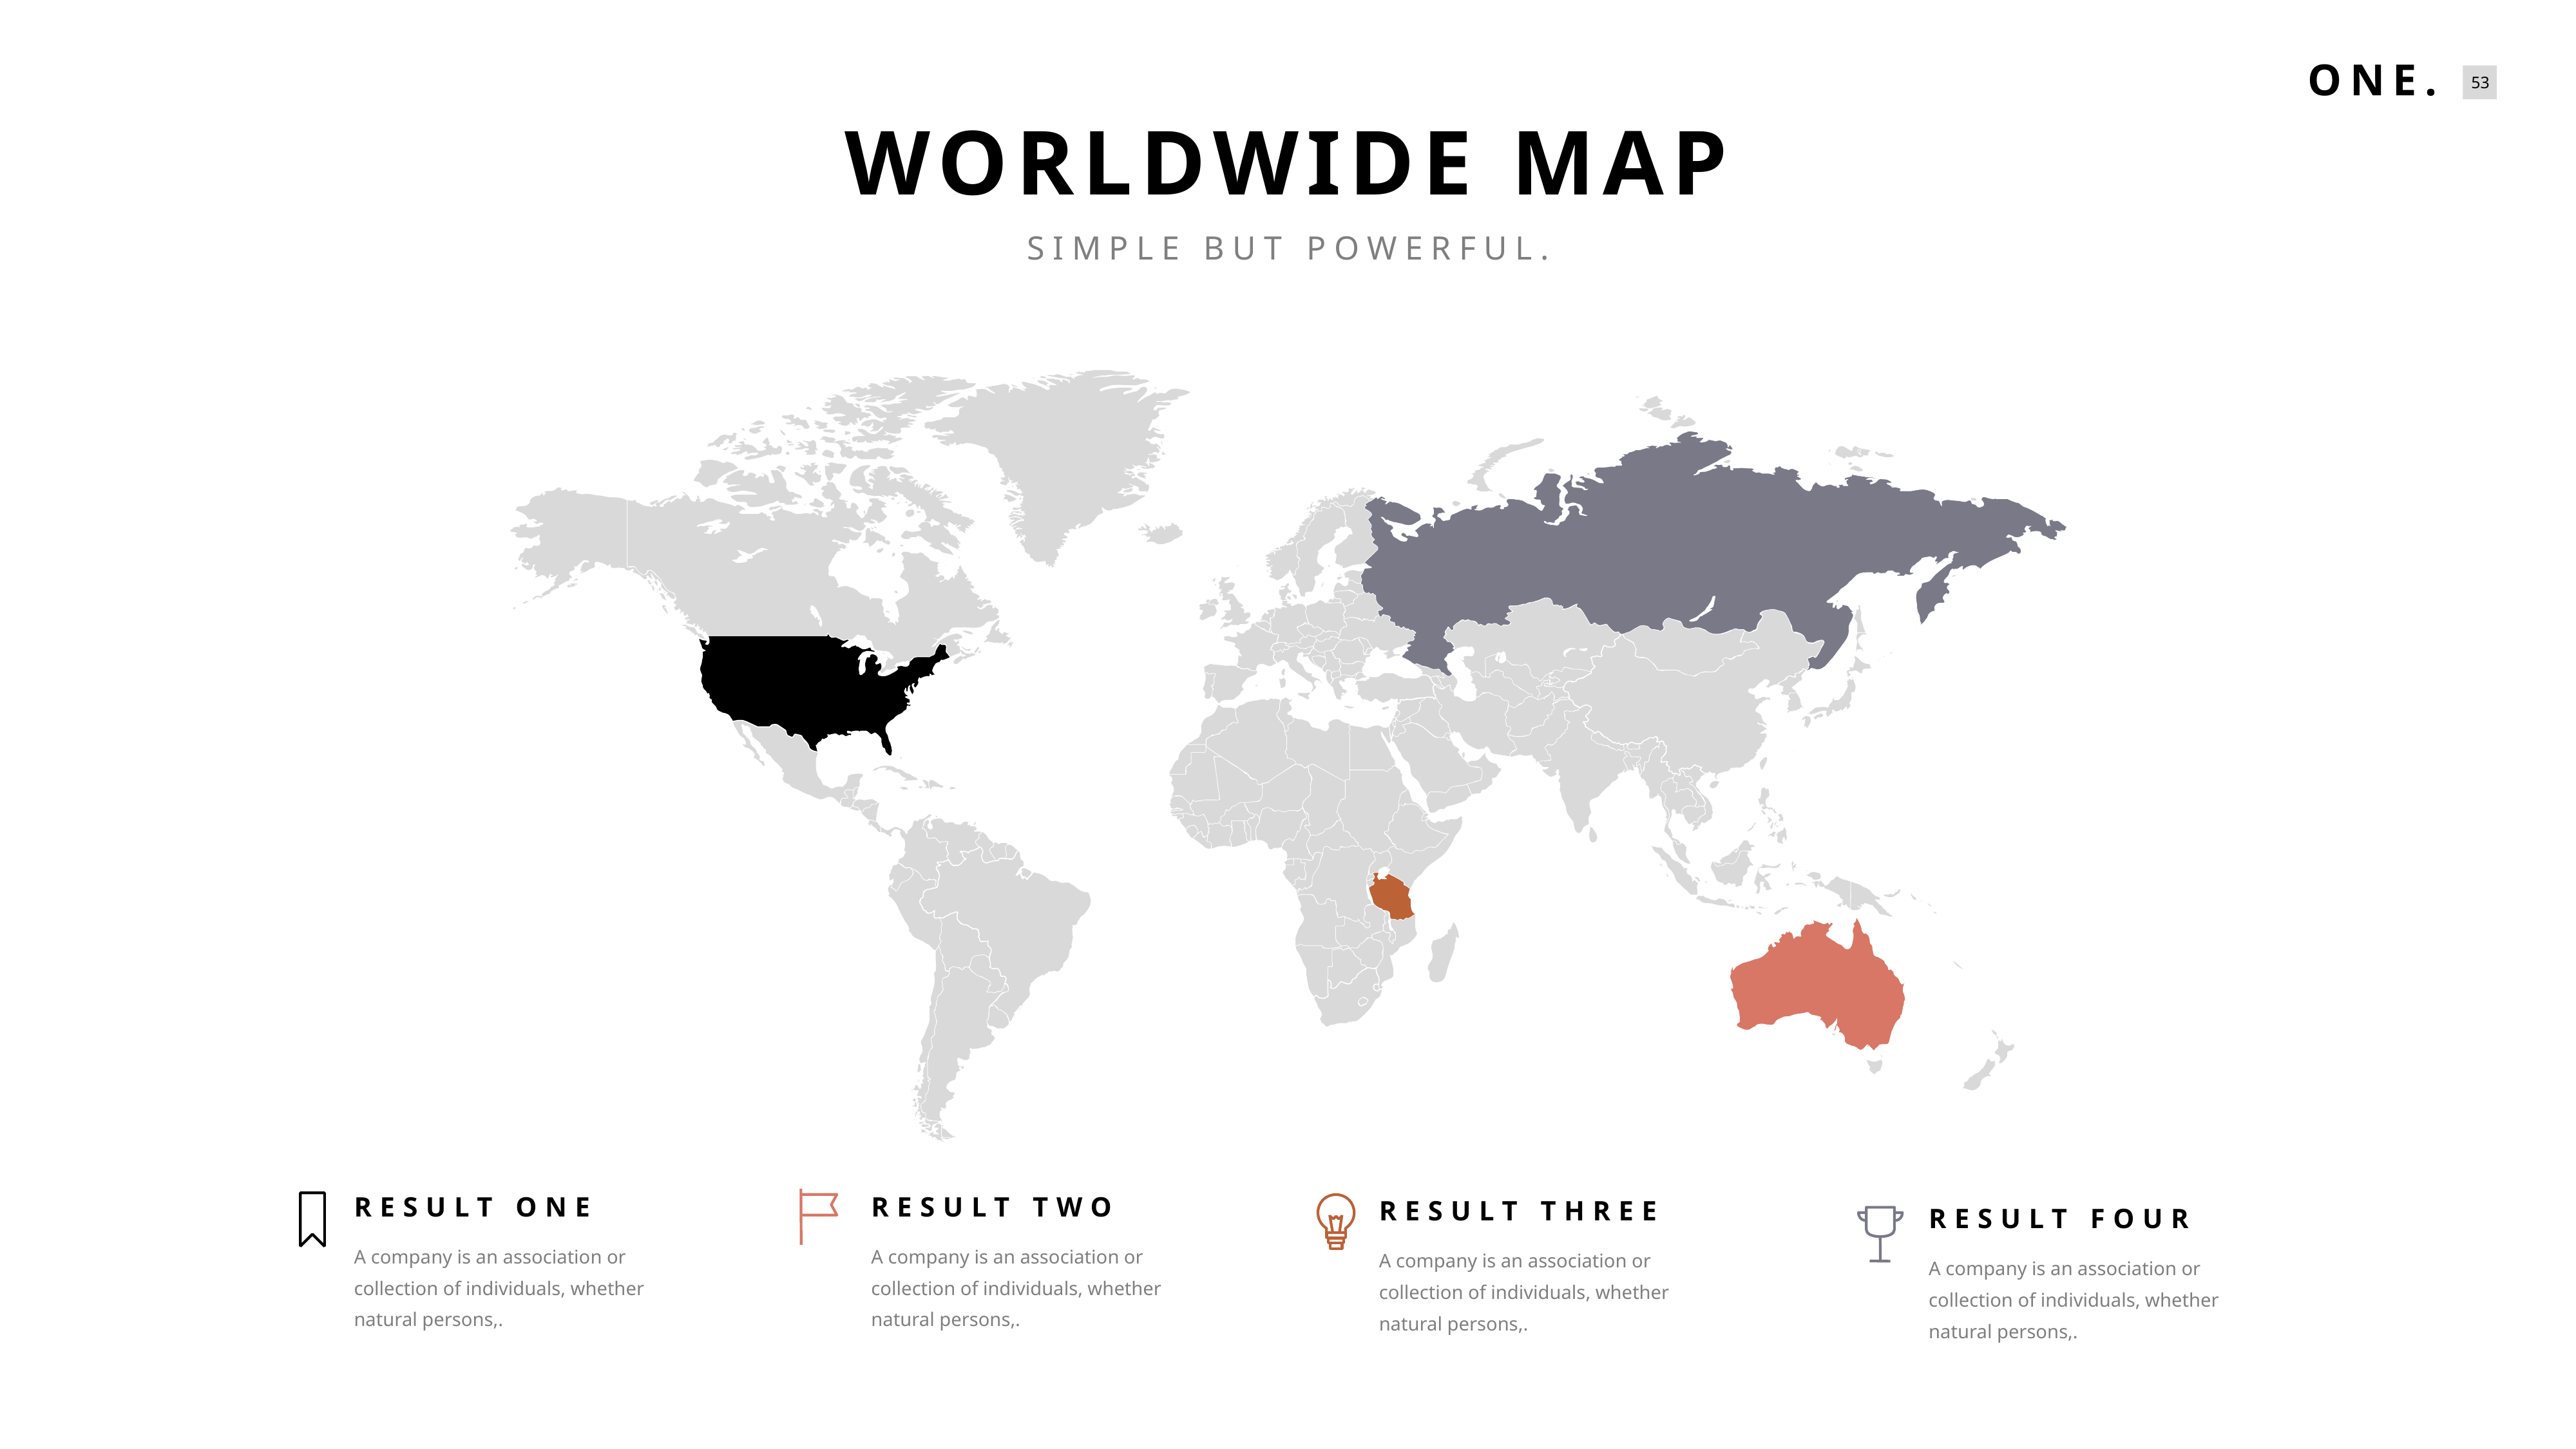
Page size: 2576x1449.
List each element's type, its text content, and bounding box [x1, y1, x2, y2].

text_box WORLDWIDE MAP [734, 102, 1840, 218]
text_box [300, 1167, 2277, 1349]
text_box SIMPLE BUT POWERFUL. [854, 222, 1722, 271]
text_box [506, 370, 2070, 1143]
